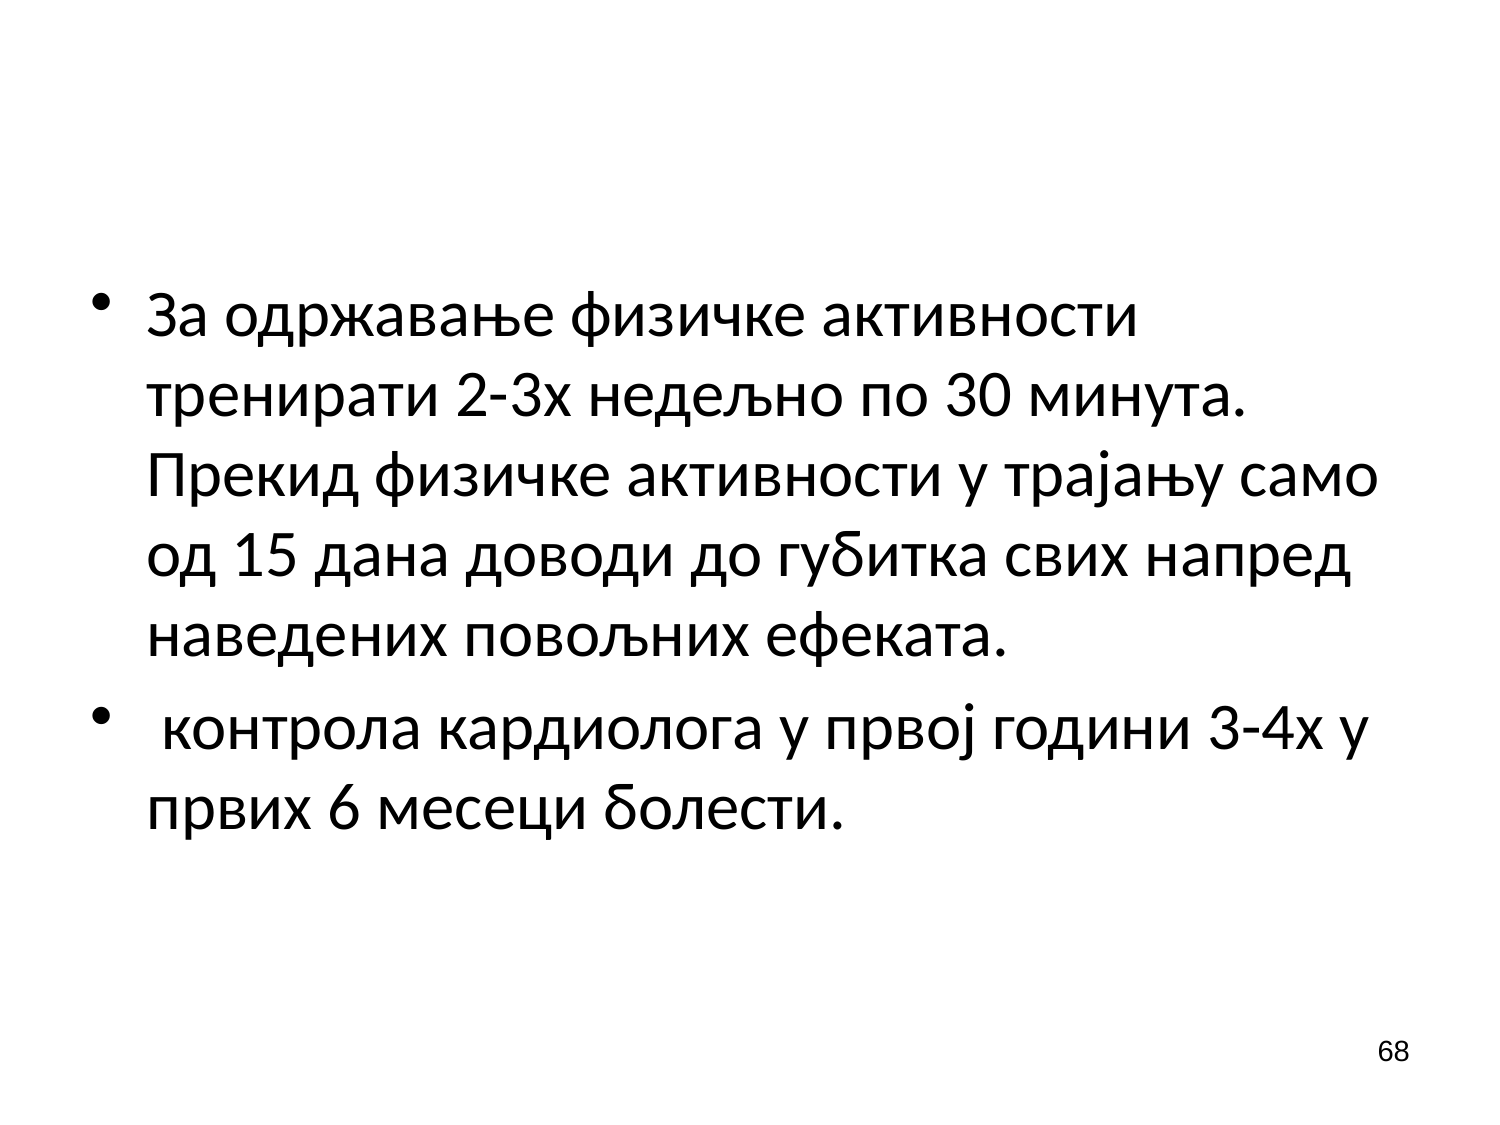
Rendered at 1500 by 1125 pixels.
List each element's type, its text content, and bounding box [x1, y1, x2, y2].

slide_number 68 [1074, 1024, 1425, 1103]
list За одржавање физичке активности тренирати 2-3x недељно по 30 минута. Прекид физичке активности у трајању само од 15 дана доводи до губитка свих напред наведених повољних ефеката. контрола кардиолога у првој години 3-4x у првих 6 месеци болести. [75, 262, 1425, 1005]
